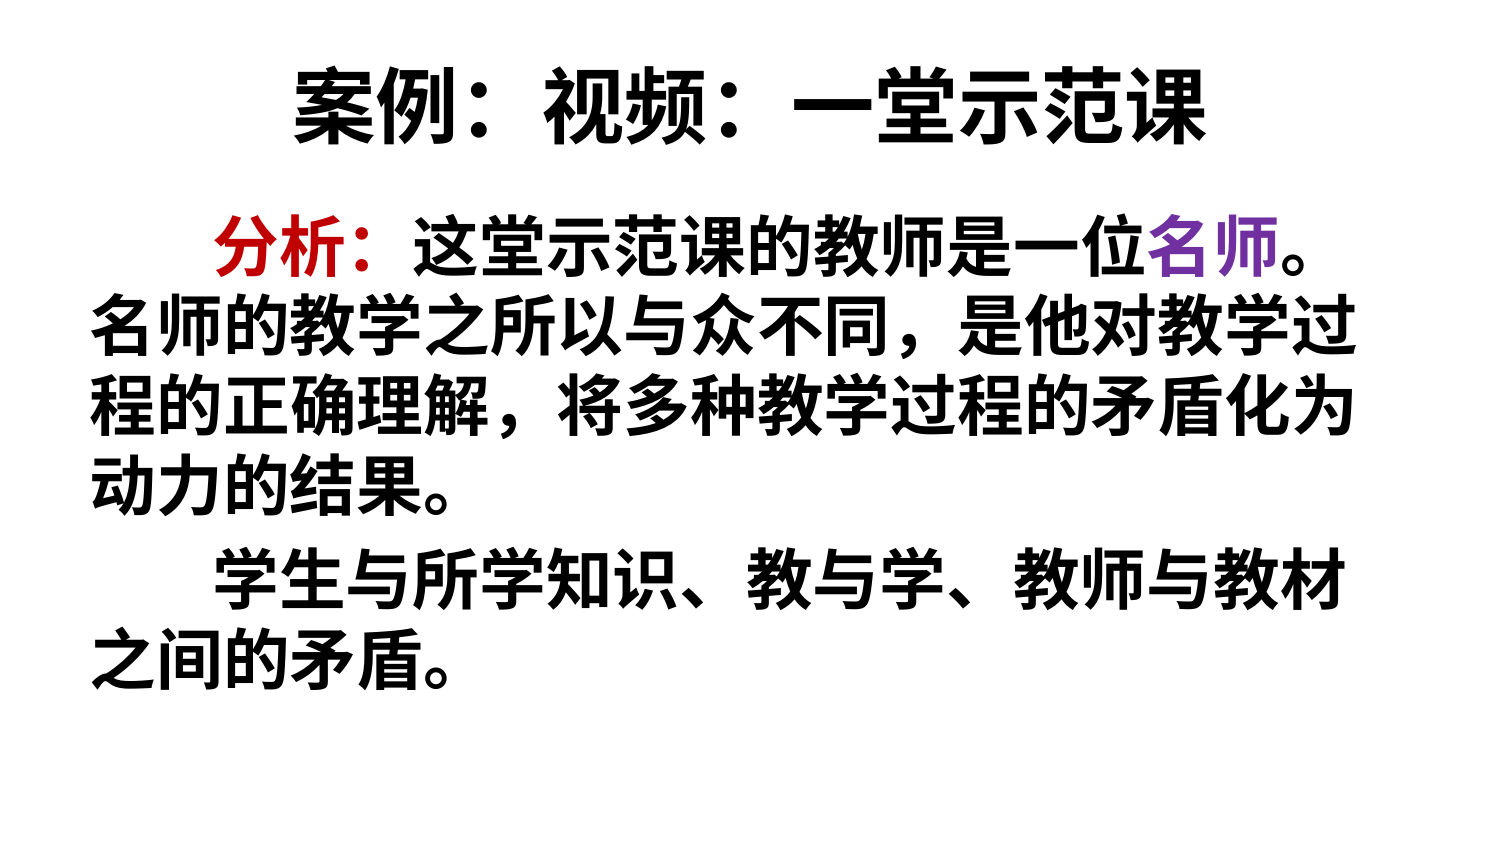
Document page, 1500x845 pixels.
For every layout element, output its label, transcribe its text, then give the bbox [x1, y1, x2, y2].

title 案例：视频：一堂示范课 [74, 33, 1426, 175]
list 分析：这堂示范课的教师是一位名师。名师的教学之所以与众不同，是他对教学过程的正确理解，将多种教学过程的矛盾化为动力的结果。 学生与所学知识、教与学、教师与教材之间的矛盾。 [74, 196, 1426, 755]
